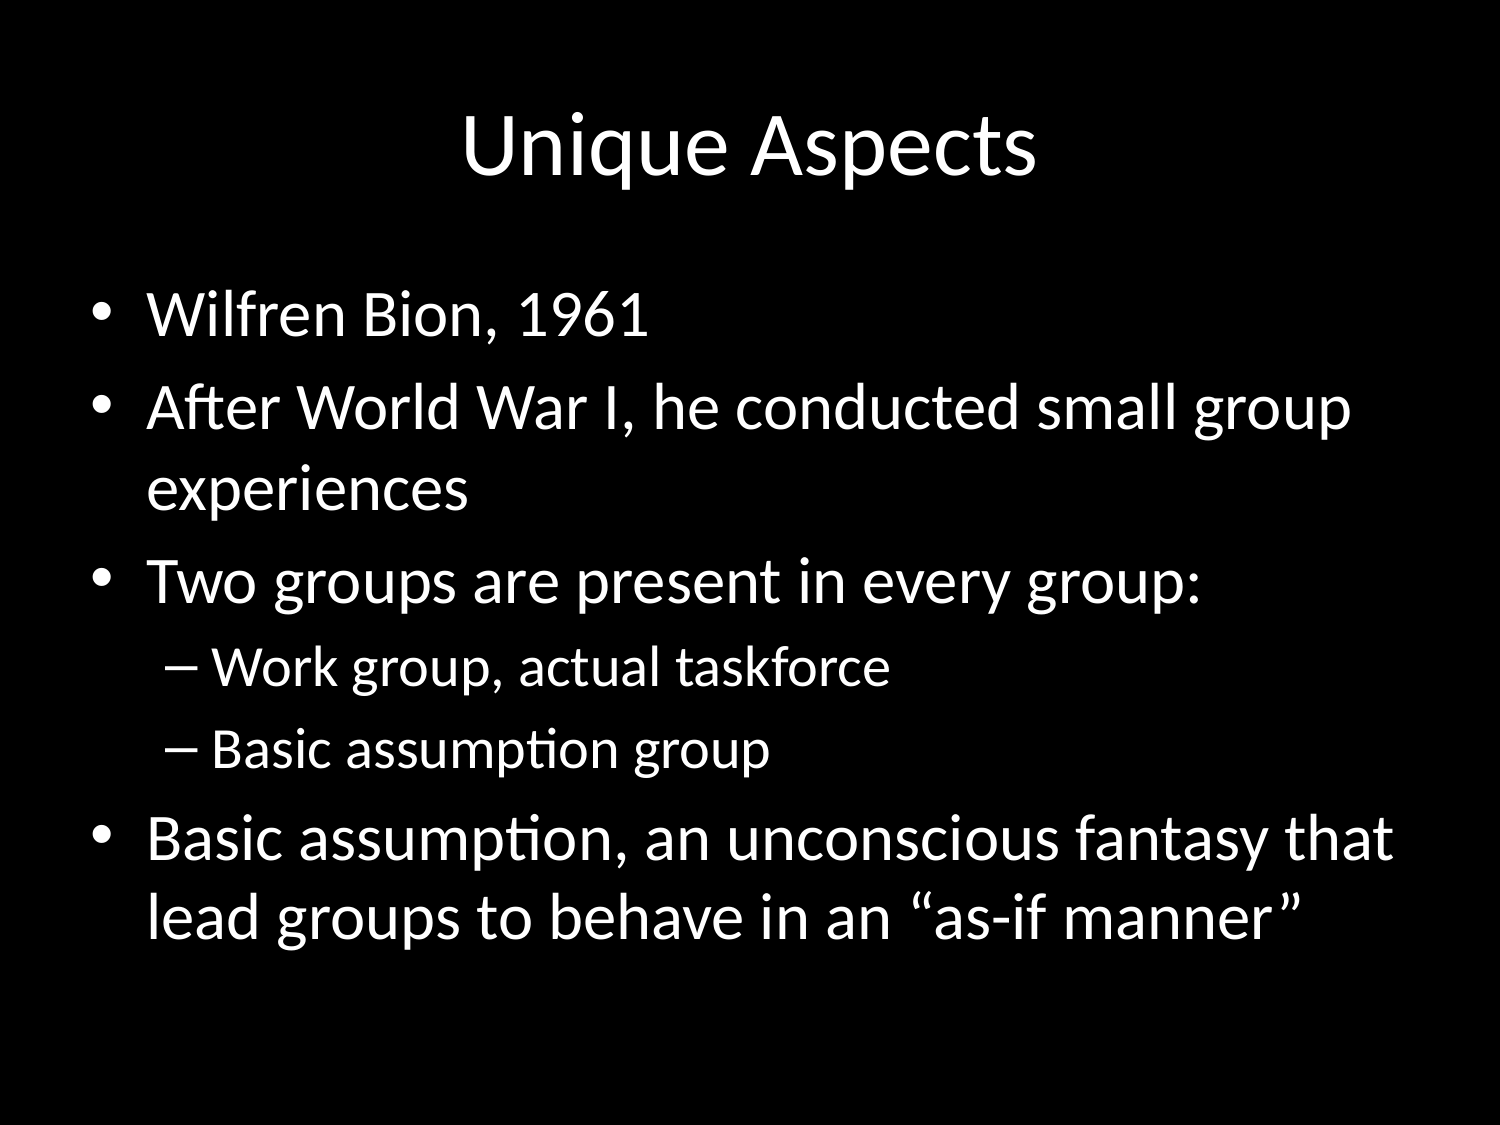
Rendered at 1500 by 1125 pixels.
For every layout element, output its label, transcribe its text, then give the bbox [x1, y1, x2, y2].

title Unique Aspects [75, 45, 1425, 233]
list Wilfren Bion, 1961 After World War I, he conducted small group experiences Two groups are present in every group: Work group, actual taskforce Basic assumption group Basic assumption, an unconscious fantasy that lead groups to behave in an “as-if manner” [75, 262, 1425, 1005]
